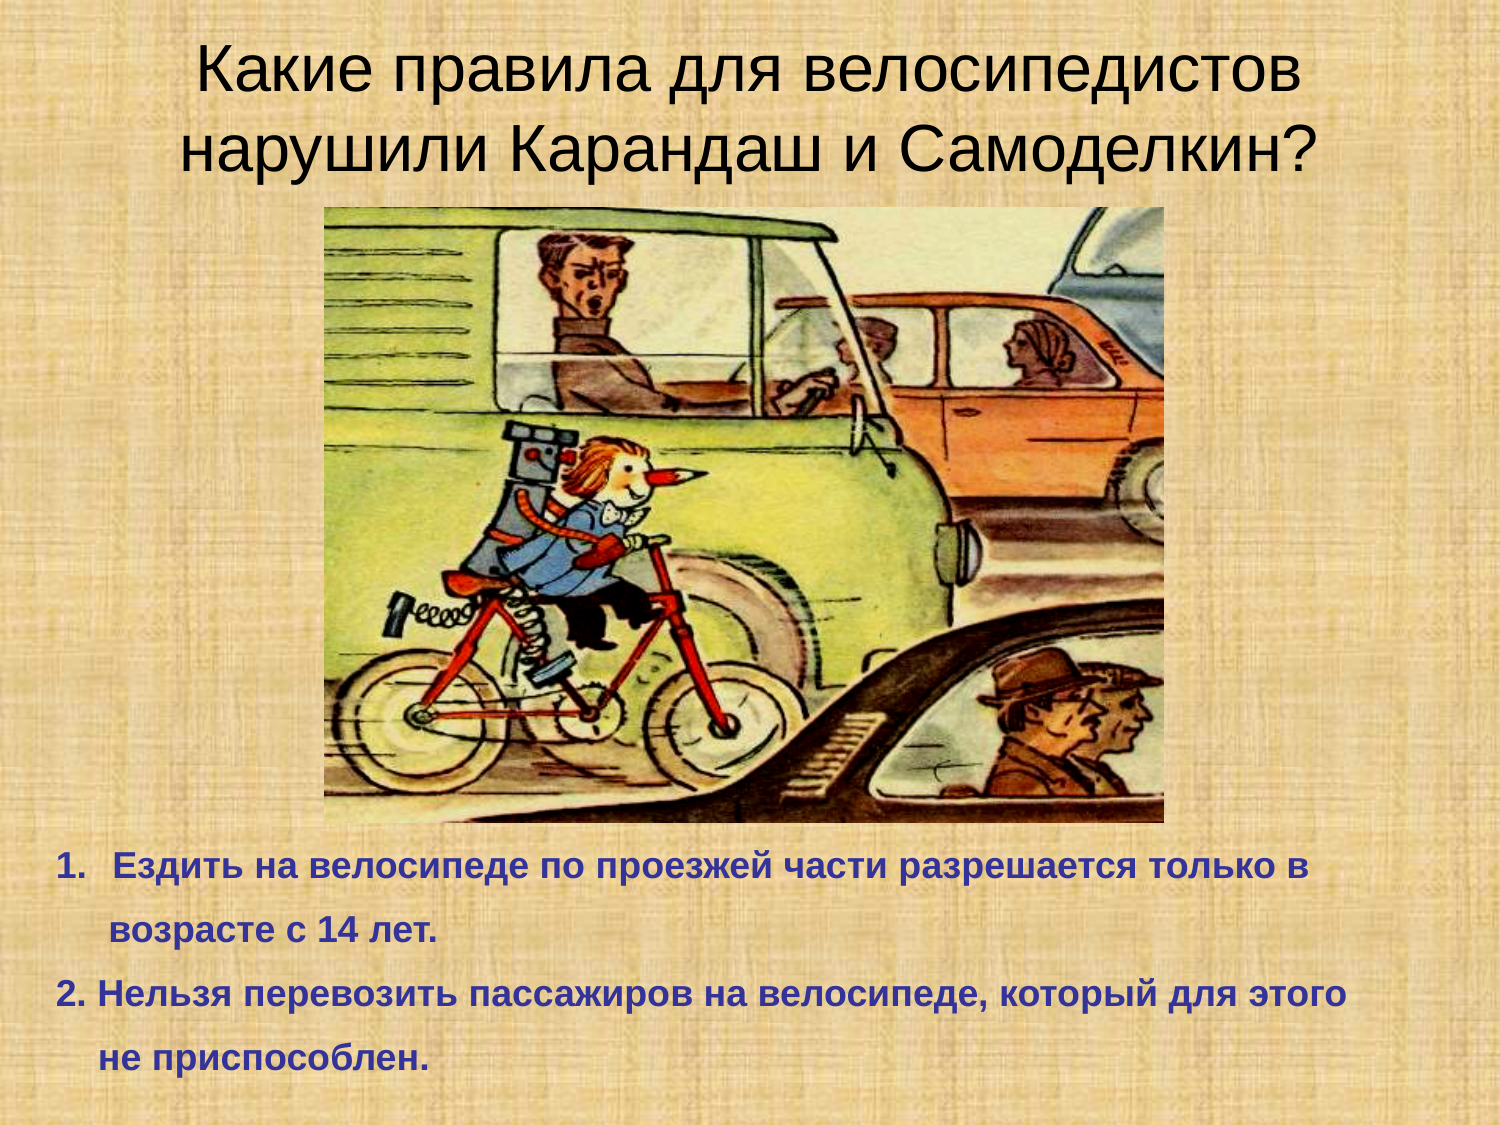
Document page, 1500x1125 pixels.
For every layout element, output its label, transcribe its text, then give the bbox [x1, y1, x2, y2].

text_box Ездить на велосипеде по проезжей части разрешается только в возрасте с 14 лет. 2. Нельзя перевозить пассажиров на велосипеде, который для этого не приспособлен. [41, 834, 1471, 1086]
picture [0, 0, 1500, 1125]
title Какие правила для велосипедистов нарушили Карандаш и Самоделкин? [29, 0, 1471, 211]
